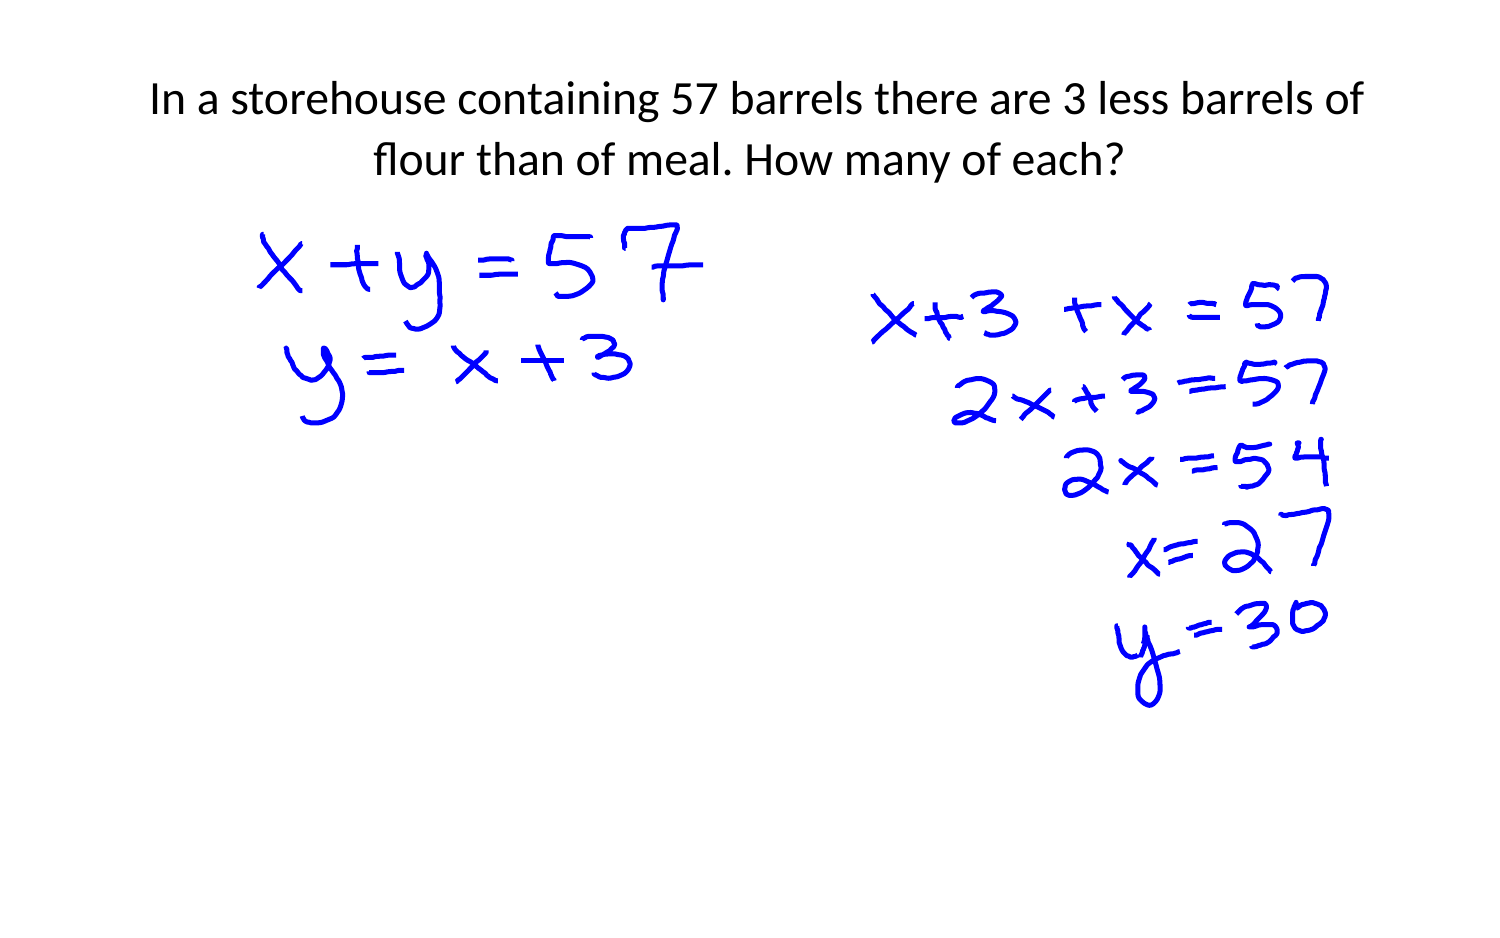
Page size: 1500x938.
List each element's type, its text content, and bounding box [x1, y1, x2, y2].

text_box [258, 242, 303, 289]
text_box [362, 354, 397, 360]
text_box [285, 347, 344, 424]
text_box [396, 251, 441, 330]
text_box [581, 335, 631, 380]
text_box [261, 233, 283, 265]
text_box [622, 224, 679, 301]
text_box [651, 264, 704, 268]
text_box [478, 258, 513, 262]
title In a storehouse containing 57 barrels there are 3 less barrels of flour than of meal. How many of each? [75, 37, 1425, 194]
text_box [355, 244, 371, 291]
text_box [455, 350, 487, 383]
text_box [452, 345, 474, 364]
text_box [871, 276, 1330, 706]
text_box [330, 262, 357, 266]
text_box [547, 234, 594, 298]
text_box [280, 265, 303, 292]
text_box [537, 344, 555, 381]
text_box [474, 364, 498, 382]
text_box [368, 369, 405, 374]
text_box [479, 273, 518, 277]
